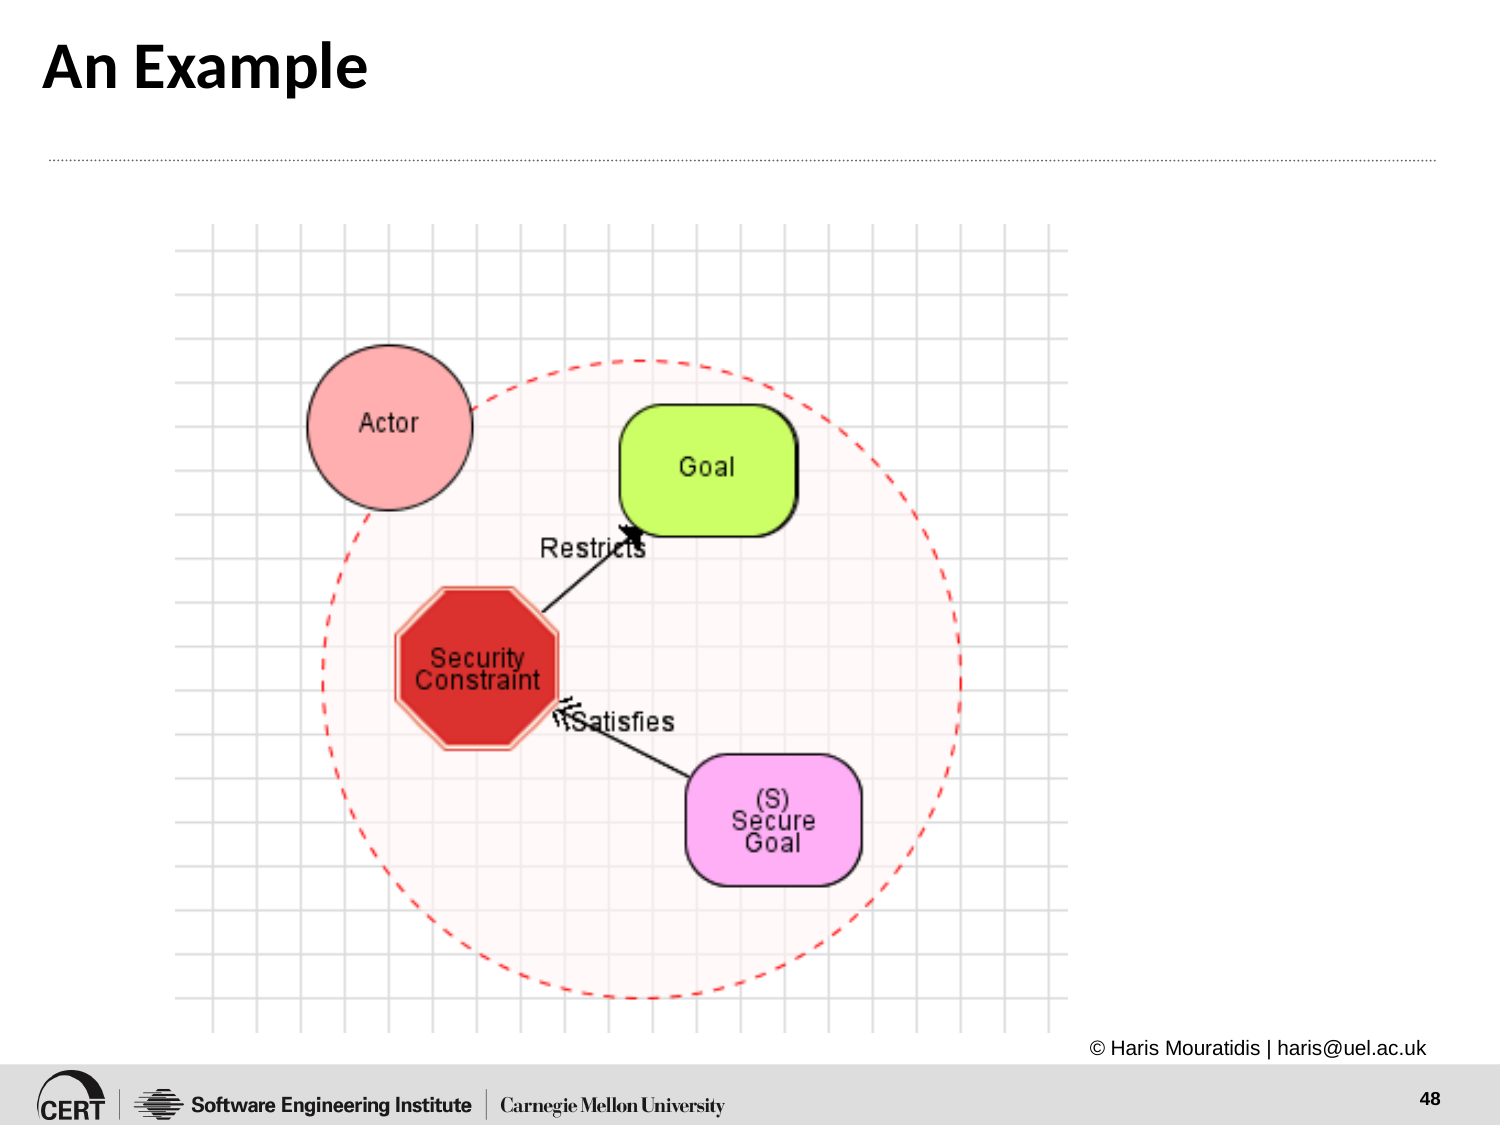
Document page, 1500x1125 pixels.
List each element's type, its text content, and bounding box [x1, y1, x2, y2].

picture [37, 1069, 725, 1122]
text_box © Haris Mouratidis | haris@uel.ac.uk [1074, 1027, 1500, 1075]
picture [175, 224, 1068, 1034]
title An Example [42, 37, 1434, 155]
